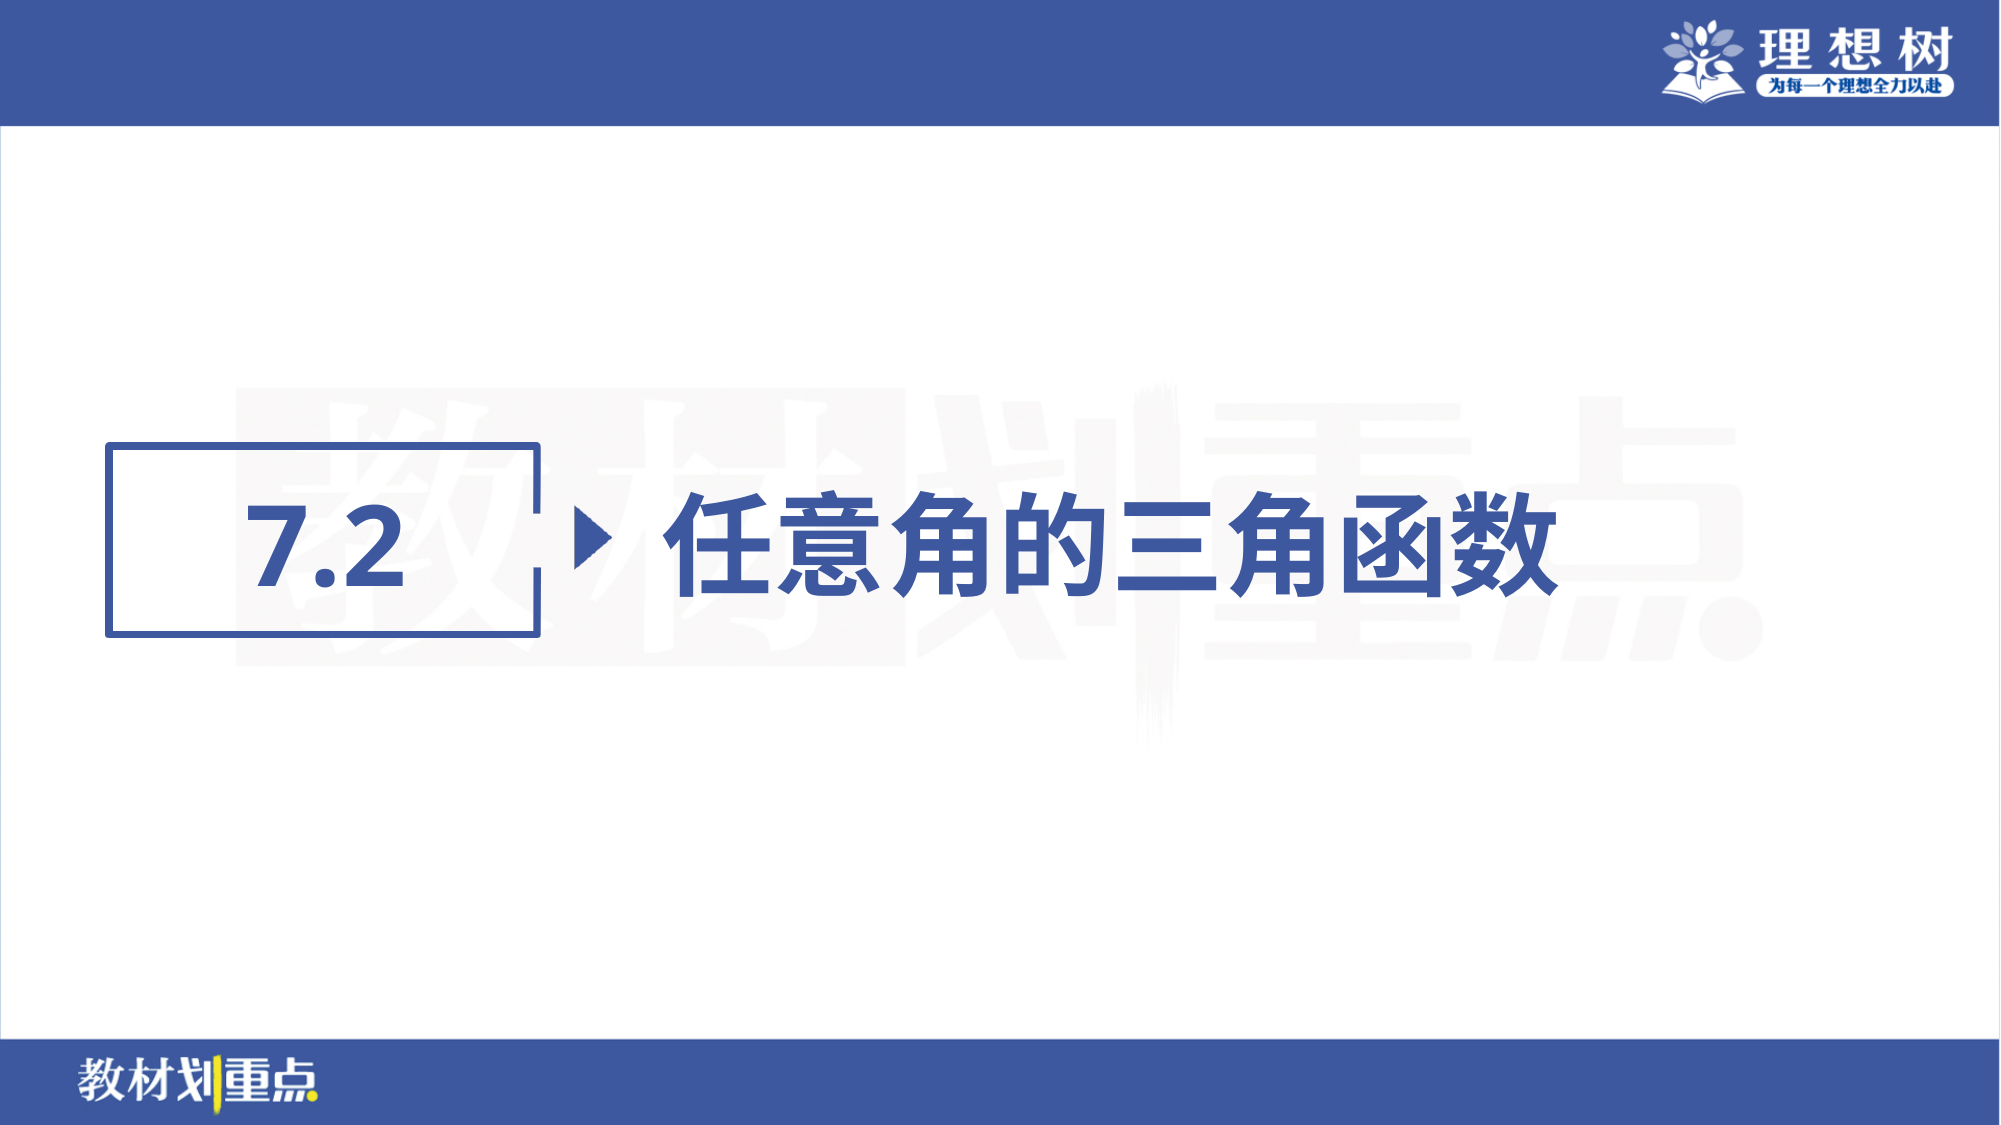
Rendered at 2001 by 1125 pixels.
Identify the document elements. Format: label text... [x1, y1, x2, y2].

picture [0, 0, 2000, 1125]
text_box 任意角的三角函数 [661, 383, 1982, 698]
